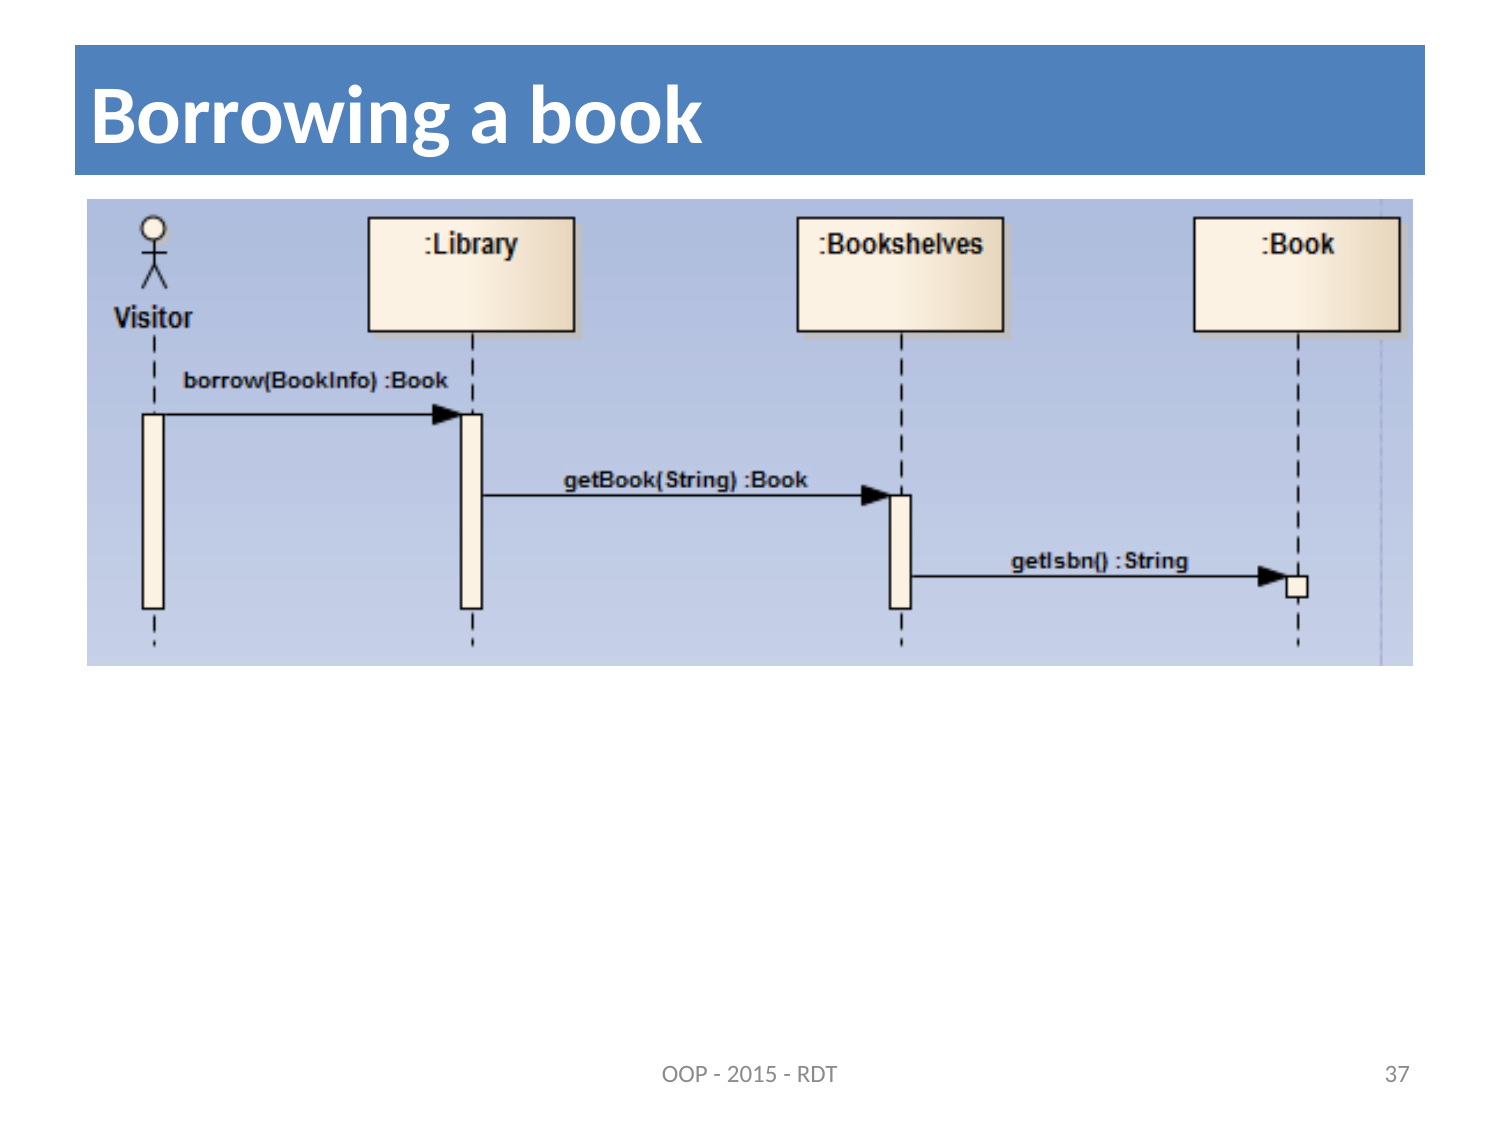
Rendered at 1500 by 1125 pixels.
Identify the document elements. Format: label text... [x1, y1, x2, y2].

picture [87, 199, 1413, 666]
title Borrowing a book [75, 45, 1425, 175]
slide_number 37 [1074, 1042, 1425, 1103]
footer OOP - 2015 - RDT [512, 1042, 988, 1103]
